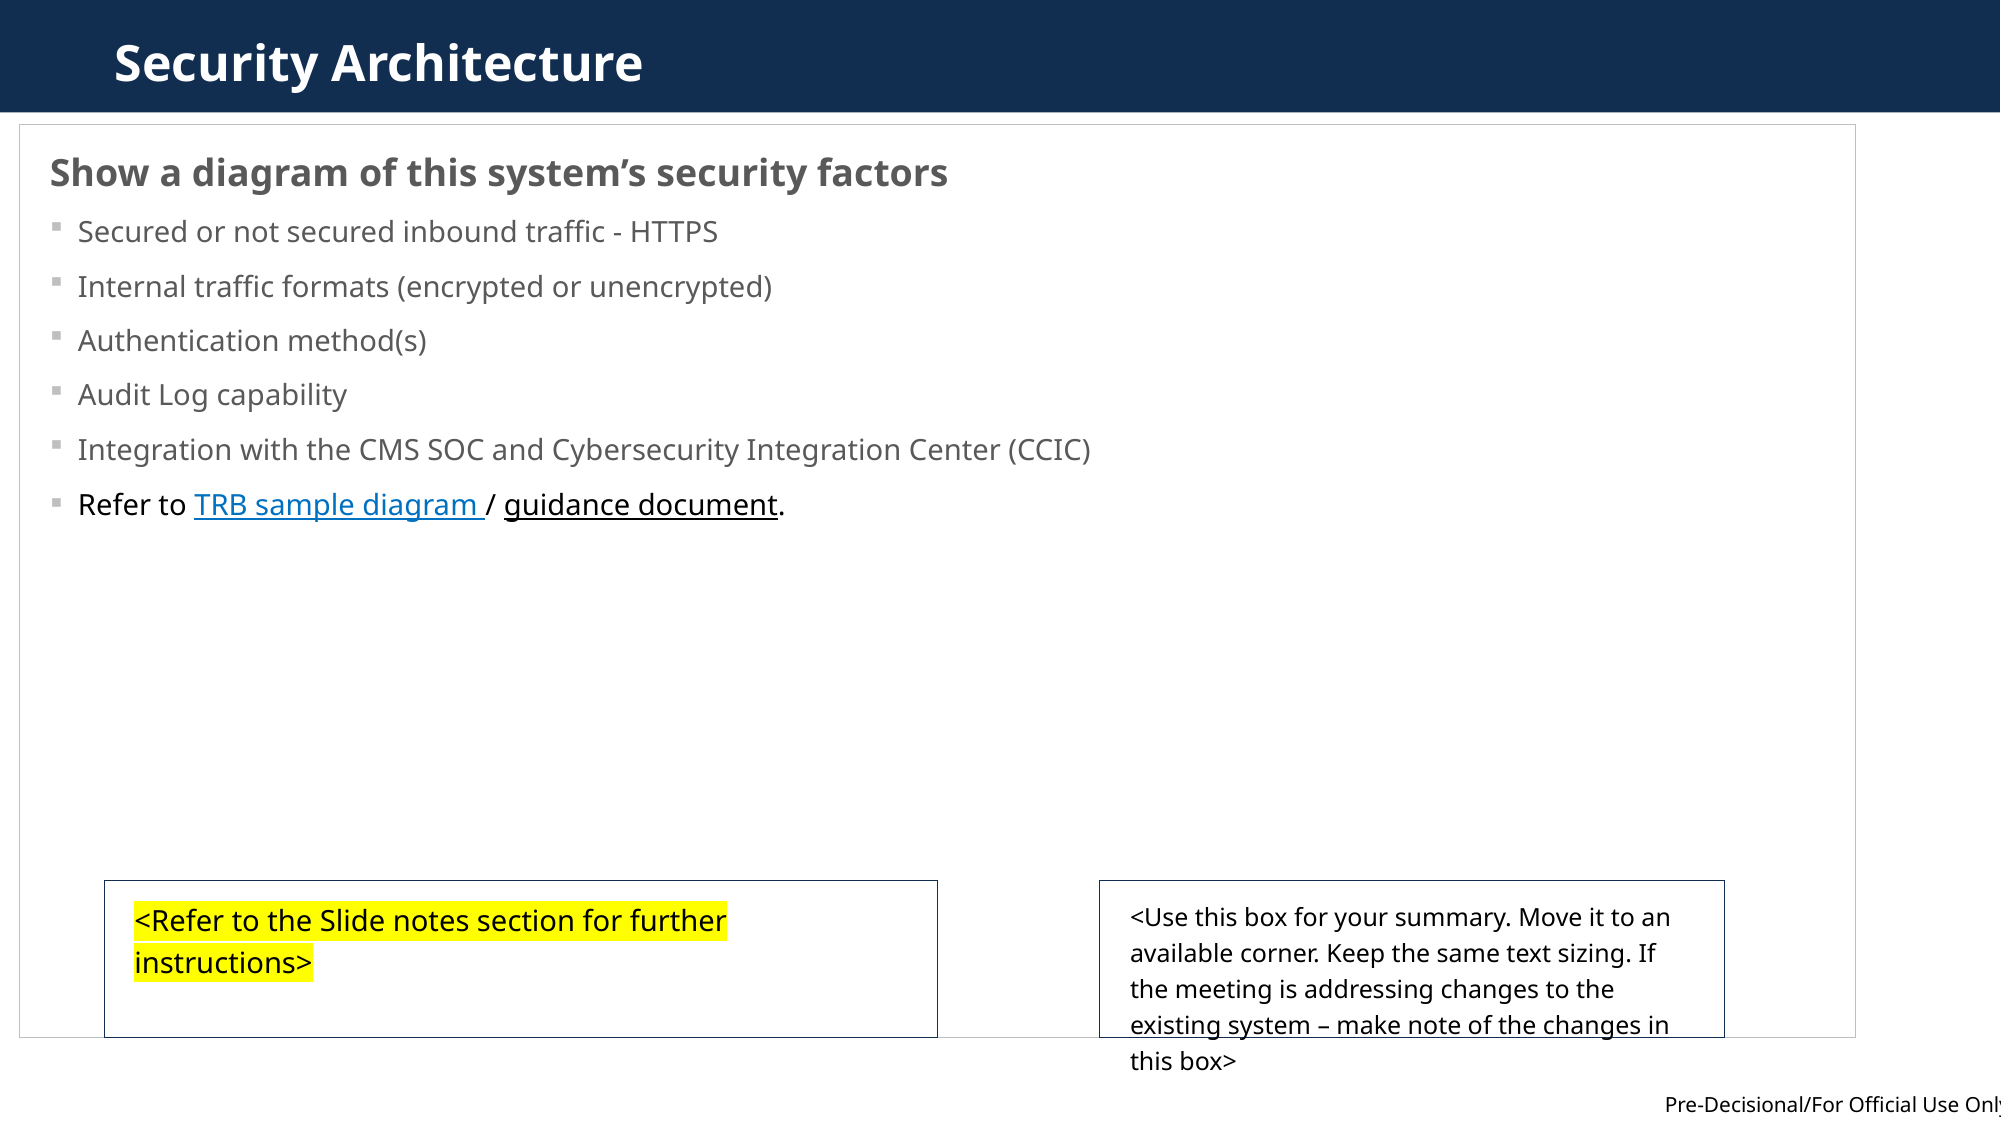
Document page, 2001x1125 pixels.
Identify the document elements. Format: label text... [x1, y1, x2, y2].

title Security Architecture [99, 29, 998, 93]
text_box <Refer to the Slide notes section for further instructions> [104, 880, 938, 1038]
text_box <Use this box for your summary. Move it to an available corner. Keep the same text sizing. If the meeting is addressing changes to the existing system – make note of the changes in this box> [1099, 880, 1725, 1038]
text_box Show a diagram of this system’s security factors Secured or not secured inbound traffic - HTTPS Internal traffic formats (encrypted or unencrypted) Authentication method(s) Audit Log capability Integration with the CMS SOC and Cybersecurity Integration Center (CCIC) Refer to TRB sample diagram / guidance document. [19, 124, 1856, 1038]
